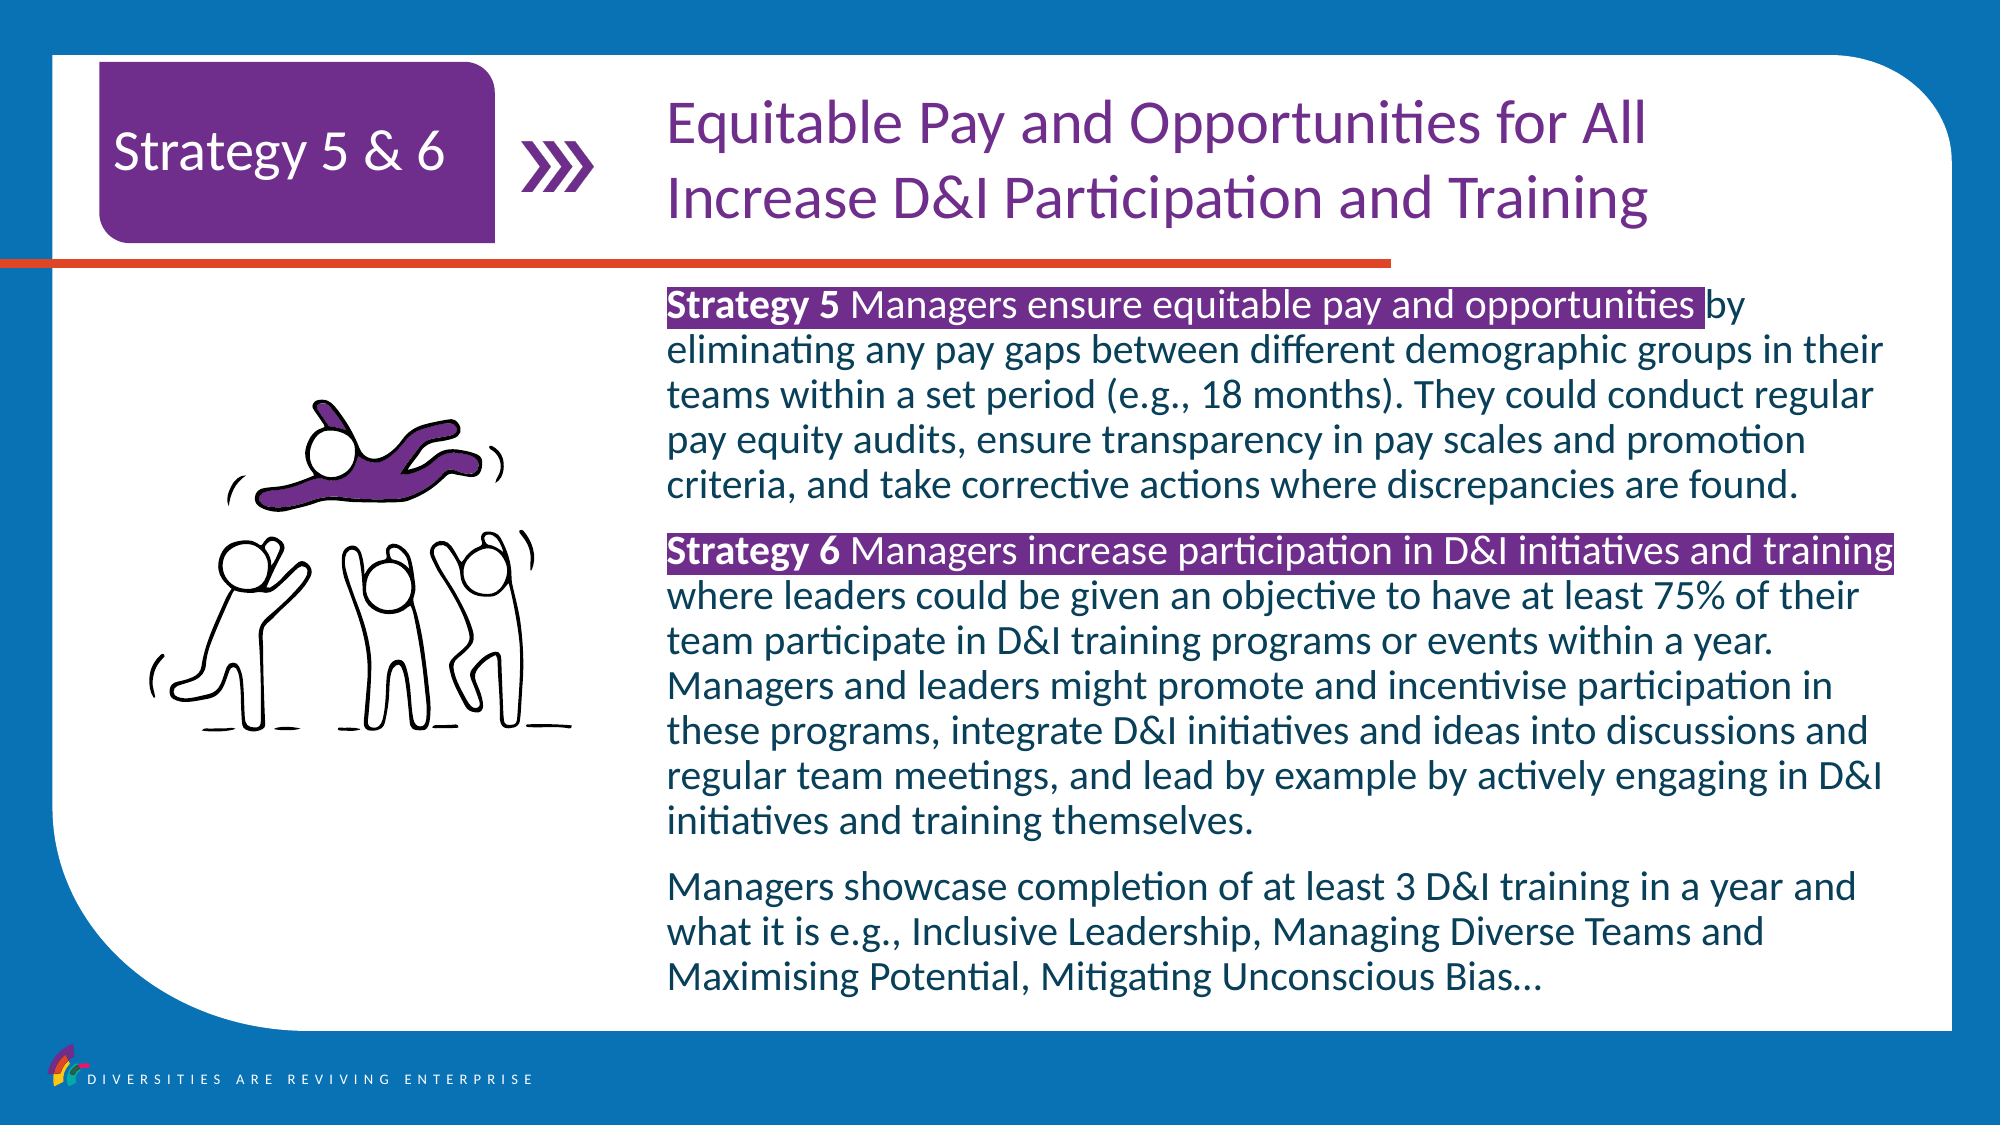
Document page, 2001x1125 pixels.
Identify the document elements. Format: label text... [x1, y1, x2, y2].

text_box Strategy 5 & 6 [92, 58, 462, 216]
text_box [149, 399, 572, 732]
text_box [98, 60, 496, 245]
text_box Equitable Pay and Opportunities for All Increase D&I Participation and Training [651, 73, 2000, 244]
picture [514, 123, 600, 210]
text_box [0, 260, 1389, 267]
text_box Strategy 5 Managers ensure equitable pay and opportunities by eliminating any pay gaps between different demographic groups in their teams within a set period (e.g., 18 months). They could conduct regular pay equity audits, ensure transparency in pay scales and promotion criteria, and take corrective actions where discrepancies are found. Strategy 6 Managers increase participation in D&I initiatives and training where leaders could be given an objective to have at least 75% of their team participate in D&I training programs or events within a year. Managers and leaders might promote and incentivise participation in these programs, integrate D&I initiatives and ideas into discussions and regular team meetings, and lead by example by actively engaging in D&I initiatives and training themselves. Managers showcase completion of at least 3 D&I training in a year and what it is e.g., Inclusive Leadership, Managing Diverse Teams and Maximising Potential, Mitigating Unconscious Bias… [651, 275, 1922, 372]
